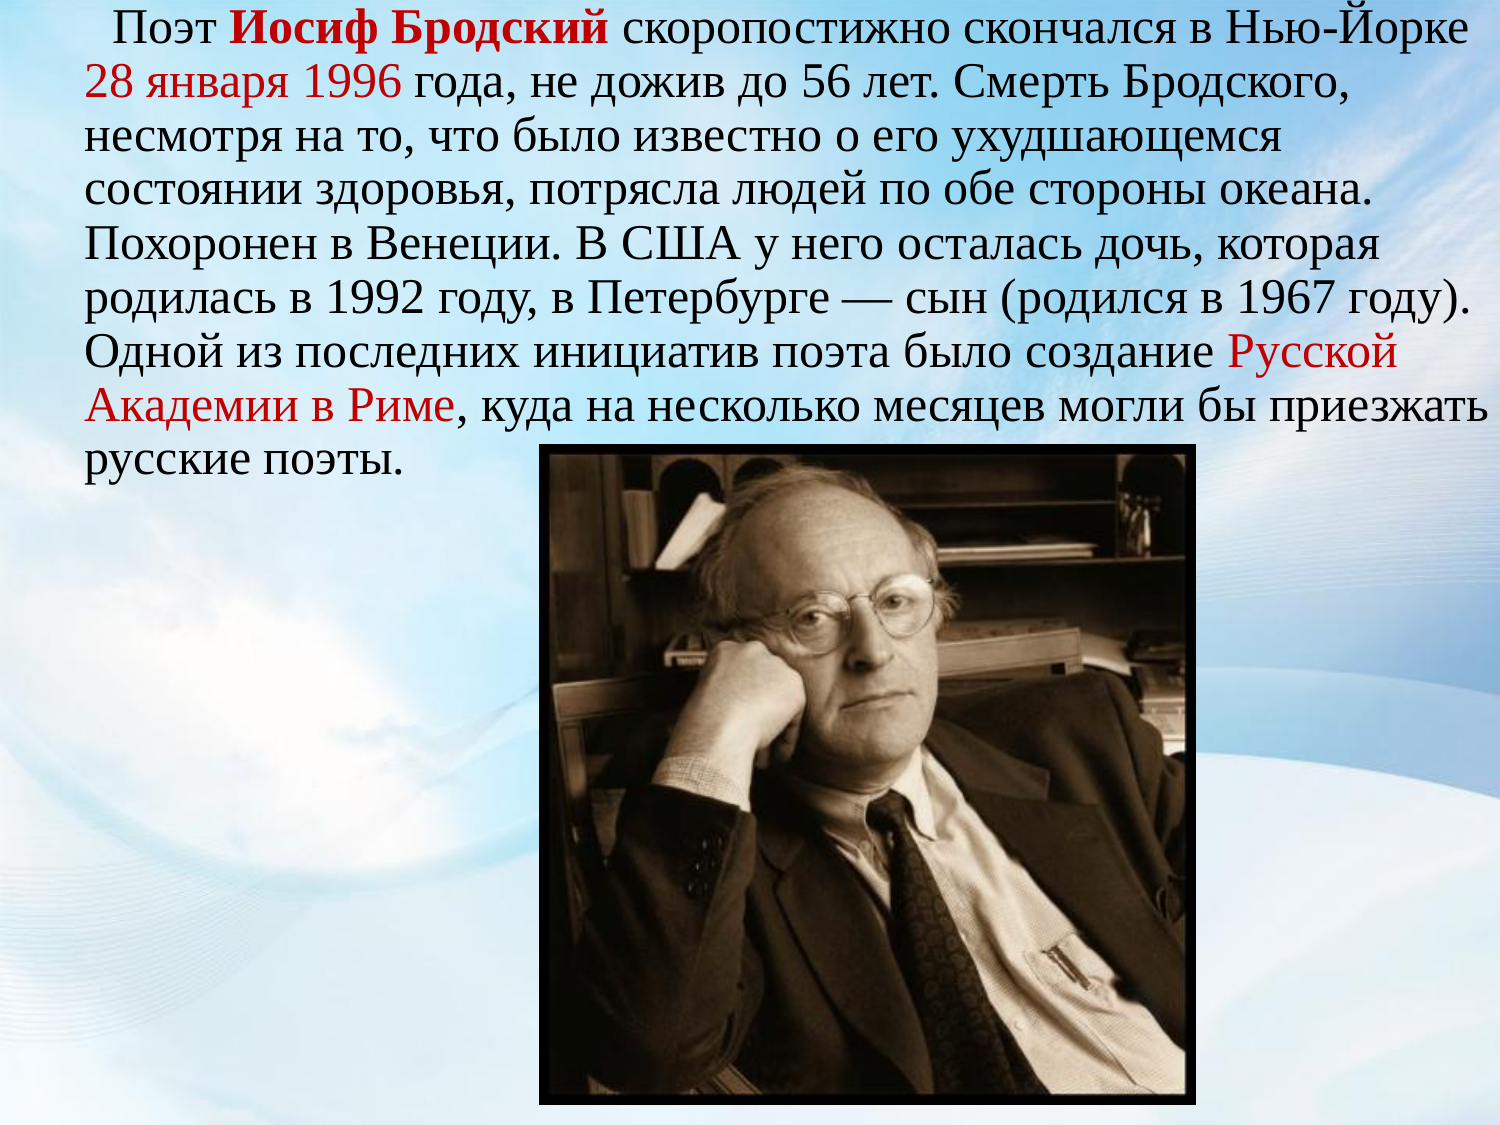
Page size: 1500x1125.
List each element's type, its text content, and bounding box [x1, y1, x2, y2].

list Поэт Иосиф Бродский скоропостижно скончался в Нью-Йорке 28 января 1996 года, не дожив до 56 лет. Смерть Бродского, несмотря на то, что было известно о его ухудшающемся состоянии здоровья, потрясла людей по обе стороны океана. Похоронен в Венеции. В США у него осталась дочь, которая родилась в 1992 году, в Петербурге — сын (родился в 1967 году). Одной из последних инициатив поэта было создание Русской Академии в Риме, куда на несколько месяцев могли бы приезжать русские поэты. [0, 0, 1500, 491]
picture [0, 444, 1500, 1125]
